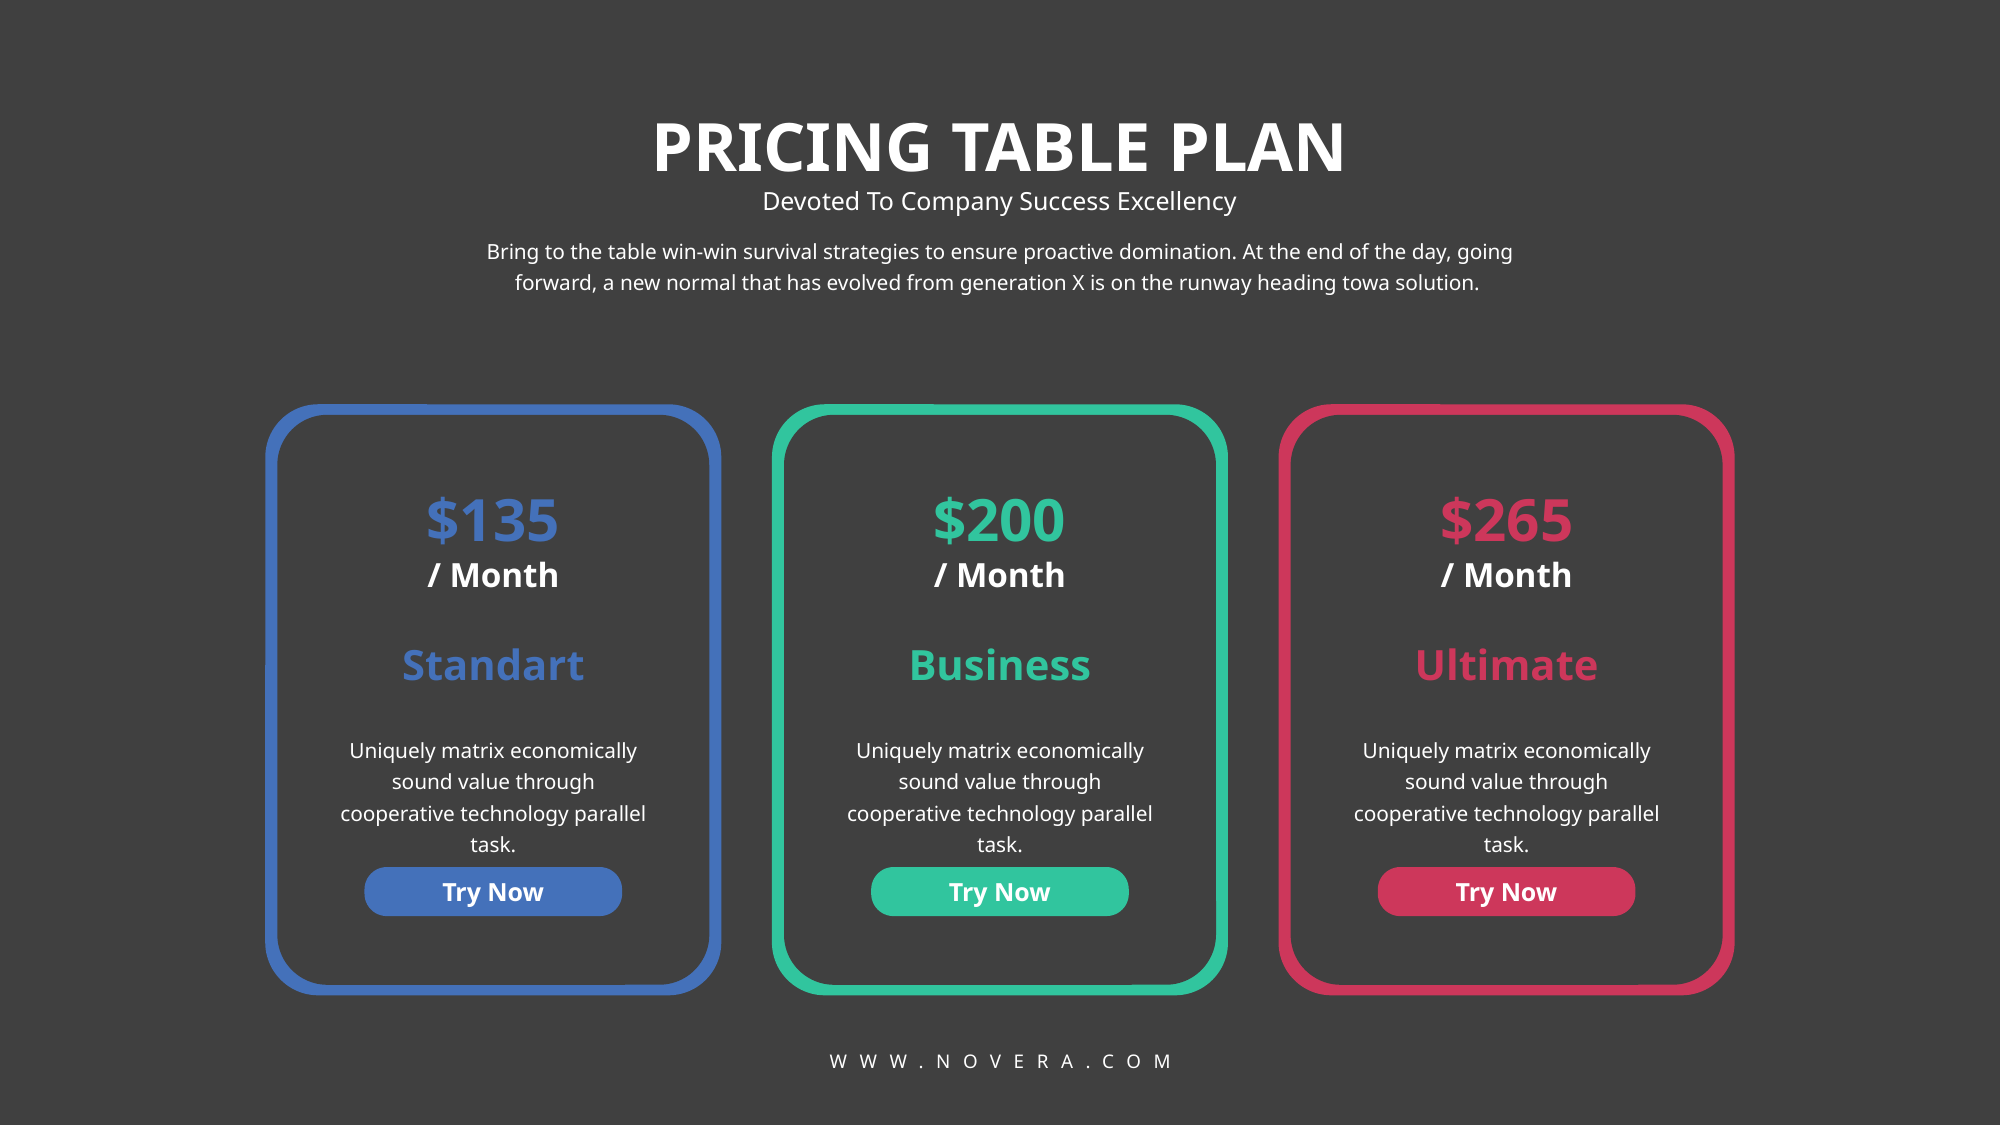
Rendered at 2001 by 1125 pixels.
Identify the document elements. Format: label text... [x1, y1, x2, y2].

text_box WWW.NOVERA.COM [797, 1049, 1203, 1073]
text_box Business [865, 638, 1135, 689]
text_box Bring to the table win-win survival strategies to ensure proactive domination. At the end of the day, going forward, a new normal that has evolved from generation X is on the runway heading towa solution. [454, 232, 1546, 295]
text_box $200 [896, 483, 1104, 554]
text_box [1376, 866, 1637, 918]
text_box [363, 866, 624, 918]
text_box Devoted To Company Success Excellency [651, 185, 1349, 216]
text_box [276, 413, 711, 986]
text_box / Month [896, 554, 1104, 595]
text_box Uniquely matrix economically sound value through cooperative technology parallel task. [841, 731, 1159, 857]
text_box Try Now [400, 876, 586, 907]
text_box $265 [1403, 483, 1610, 554]
text_box Uniquely matrix economically sound value through cooperative technology parallel task. [334, 731, 652, 857]
text_box Uniquely matrix economically sound value through cooperative technology parallel task. [1347, 731, 1666, 857]
text_box PRICING TABLE PLAN [430, 111, 1570, 185]
text_box [870, 866, 1130, 918]
text_box / Month [1403, 554, 1610, 595]
text_box [782, 413, 1218, 986]
text_box Ultimate [1372, 638, 1641, 689]
text_box [264, 403, 723, 997]
text_box Standart [358, 638, 628, 689]
text_box Try Now [907, 876, 1093, 907]
text_box [770, 403, 1230, 997]
text_box [1277, 403, 1736, 997]
text_box Try Now [1414, 876, 1600, 907]
text_box $135 [389, 483, 597, 554]
text_box [1289, 413, 1724, 986]
text_box / Month [389, 554, 597, 595]
